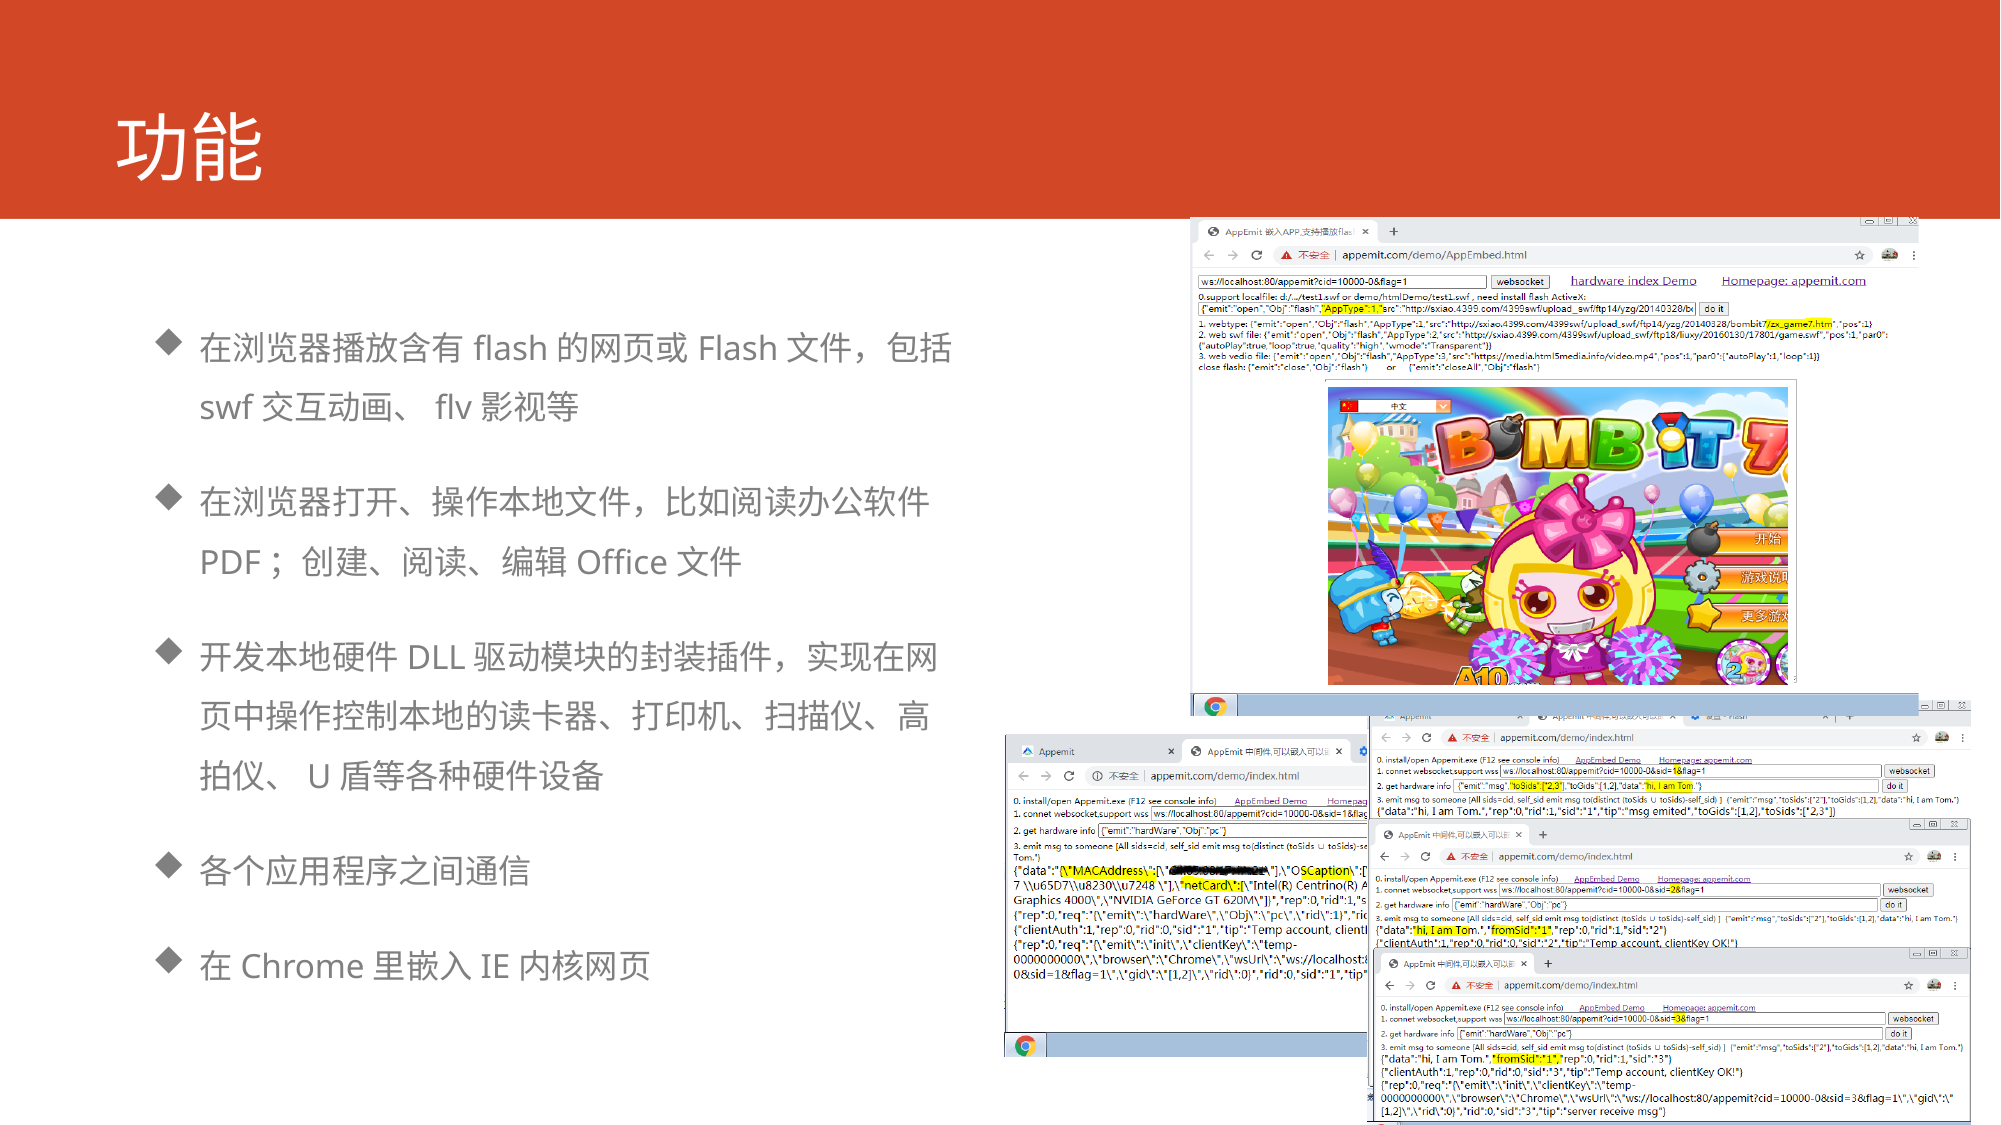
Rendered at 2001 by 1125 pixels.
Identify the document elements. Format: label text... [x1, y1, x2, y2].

picture [1004, 217, 1971, 1125]
title 功能 [99, 0, 1863, 199]
list 在浏览器播放含有flash的网页或Flash文件，包括swf交互动画、flv影视等 在浏览器打开、操作本地文件，比如阅读办公软件PDF；创建、阅读、编辑Office文件 开发本地硬件DLL驱动模块的封装插件，实现在网页中操作控制本地的读卡器、打印机、扫描仪、高拍仪、U盾等各种硬件设备 各个应用程序之间通信 在Chrome里嵌入IE内核网页 [137, 299, 977, 1014]
